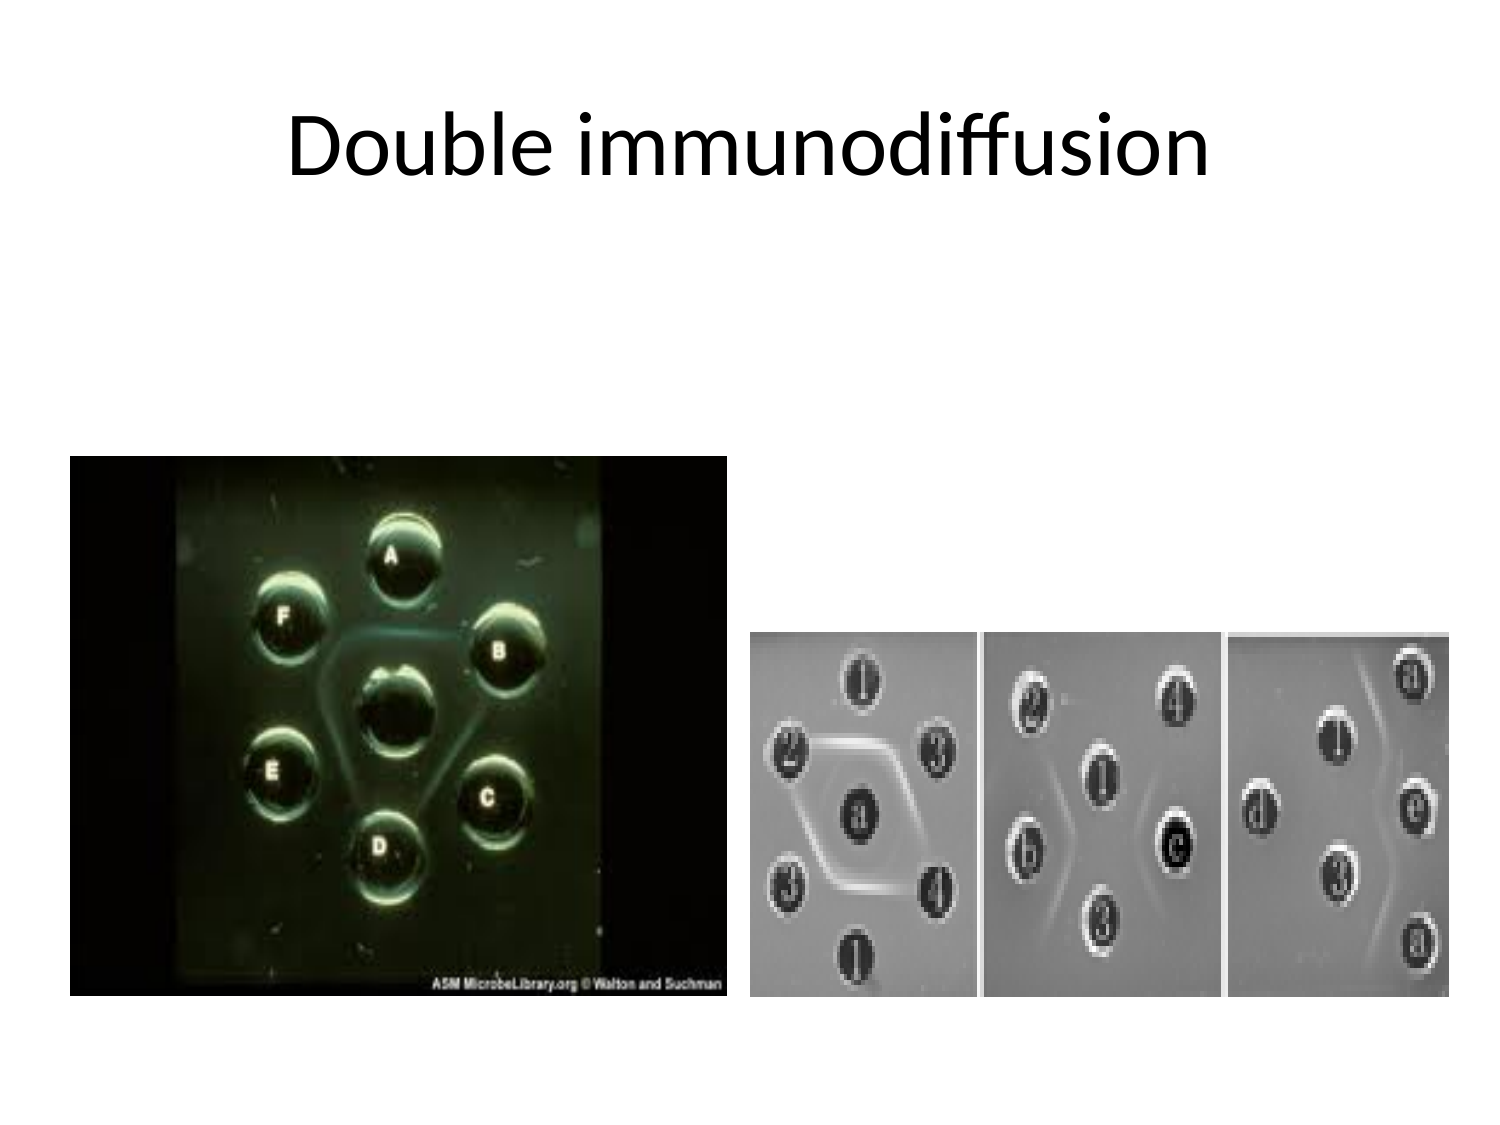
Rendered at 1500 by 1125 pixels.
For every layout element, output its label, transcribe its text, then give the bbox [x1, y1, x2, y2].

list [749, 632, 1449, 997]
title Double immunodiffusion [75, 45, 1425, 233]
picture [70, 456, 727, 997]
